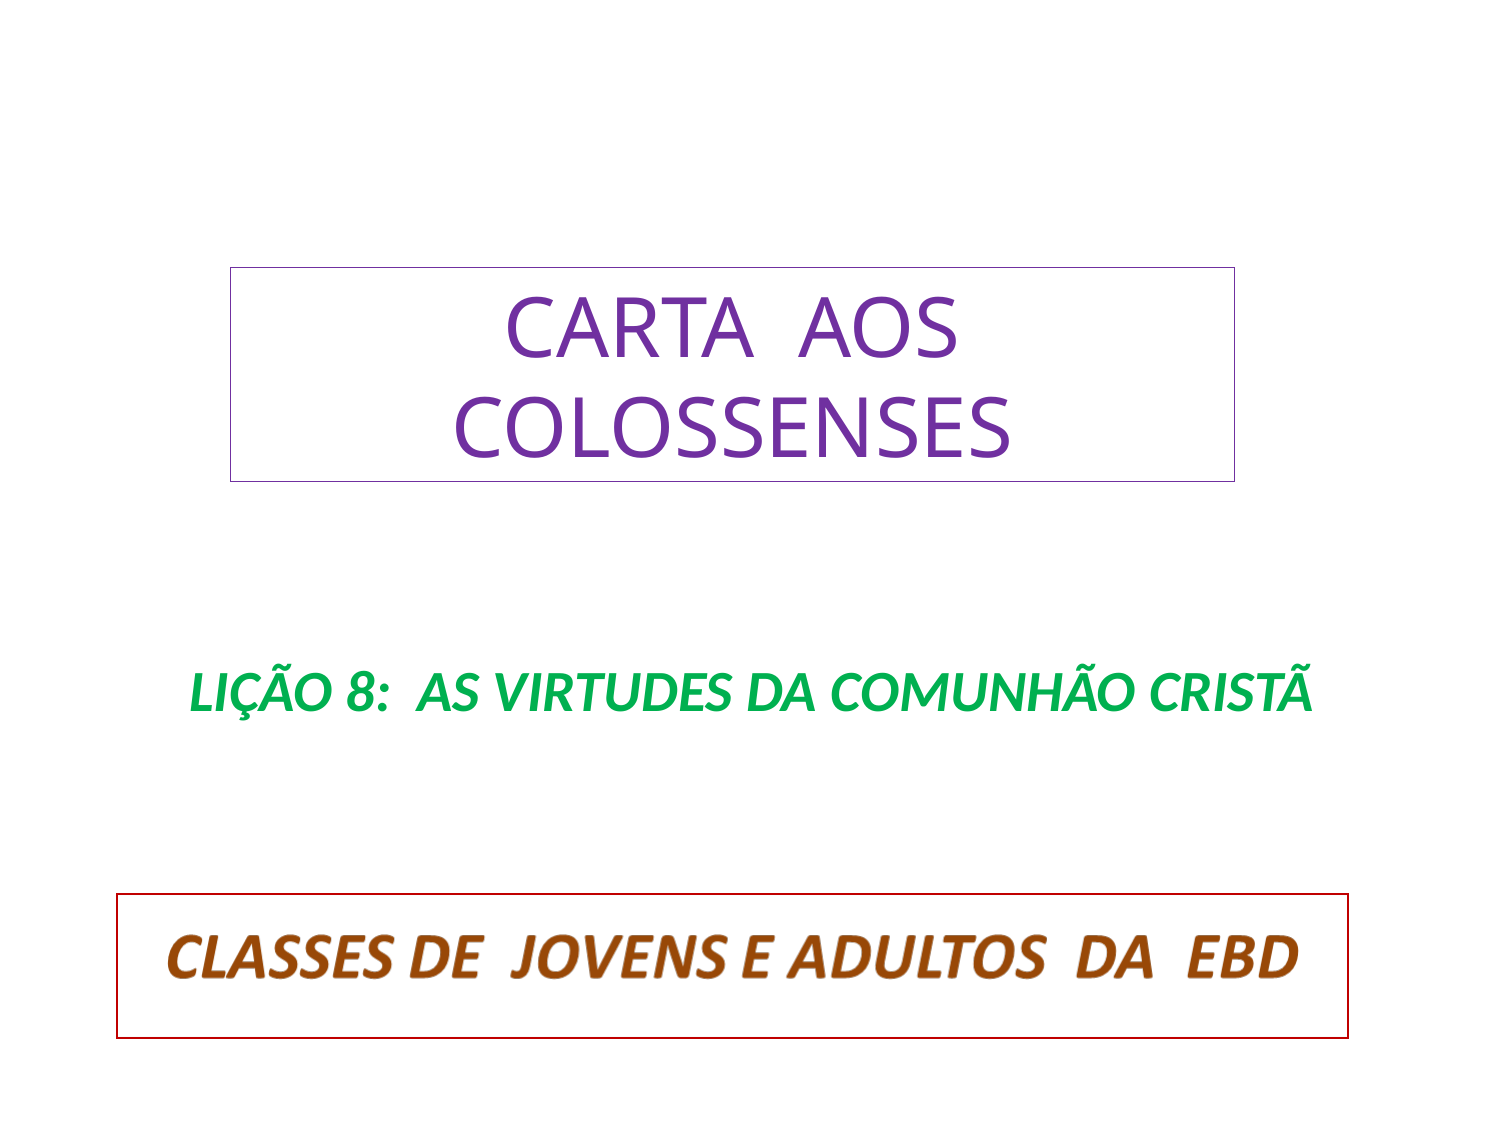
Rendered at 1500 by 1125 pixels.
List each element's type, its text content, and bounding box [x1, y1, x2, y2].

subtitle LIÇÃO 8: AS VIRTUDES DA COMUNHÃO CRISTÃ [155, 645, 1349, 795]
picture [115, 892, 1349, 1039]
text_box CARTA AOS COLOSSENSES [230, 267, 1235, 482]
